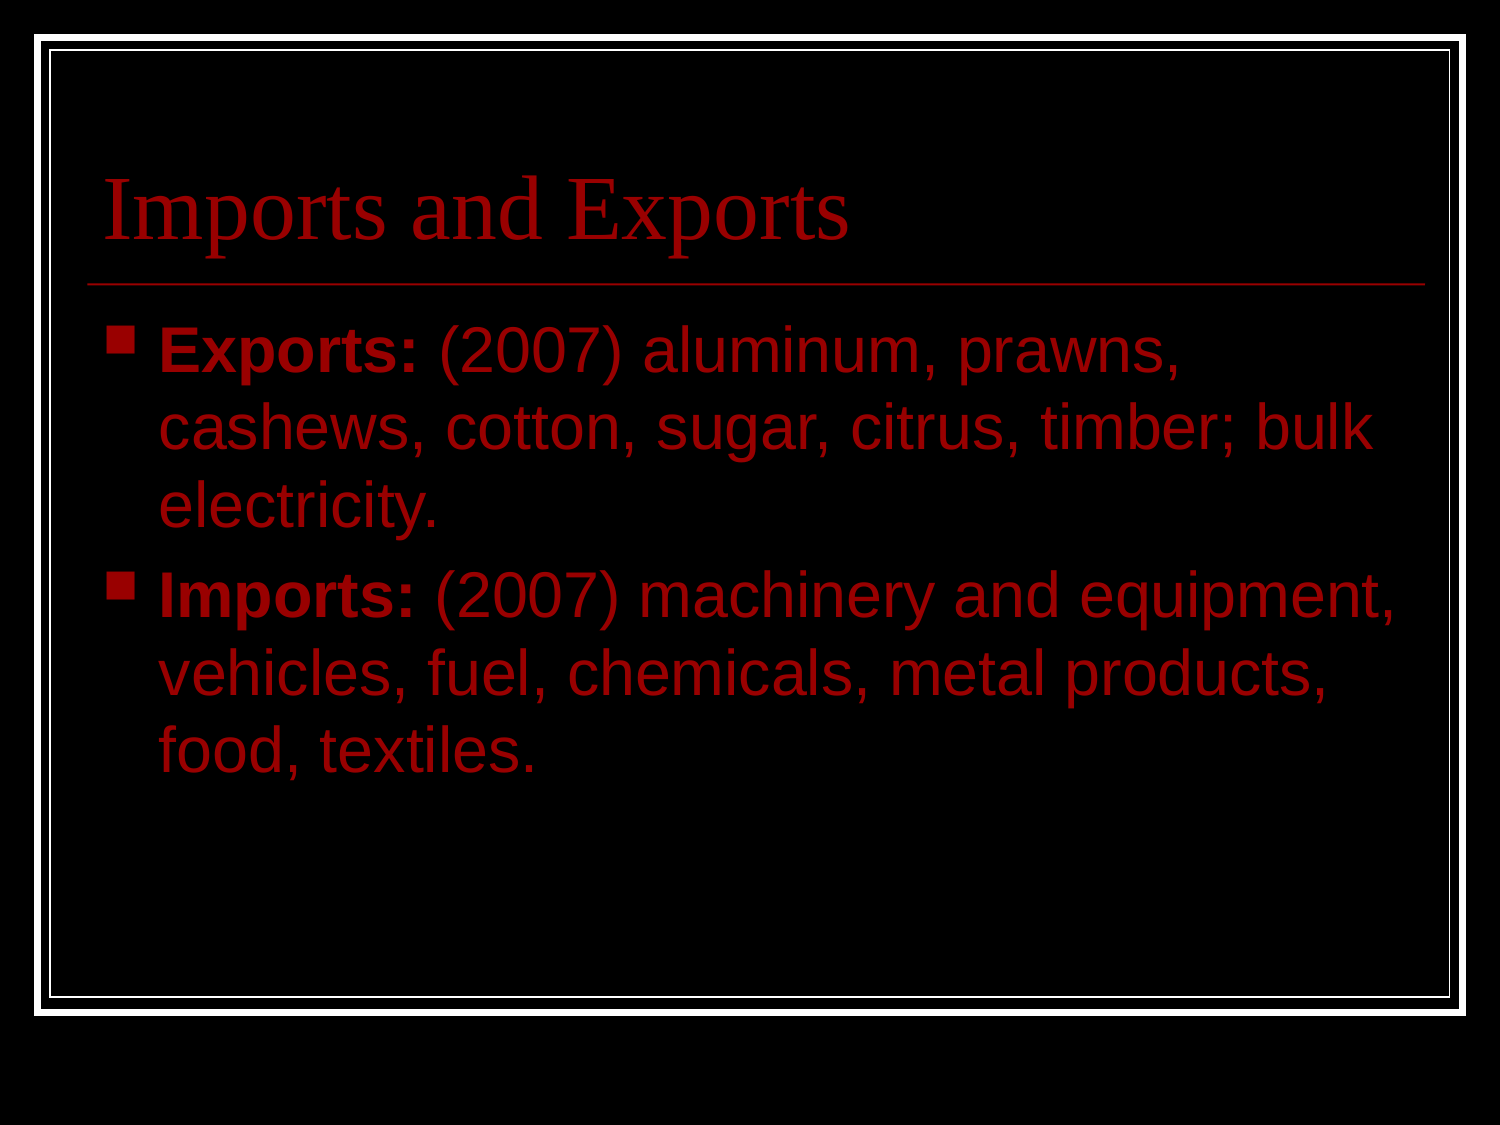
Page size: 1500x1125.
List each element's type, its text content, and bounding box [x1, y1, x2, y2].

title Imports and Exports [87, 77, 1426, 266]
list Exports: (2007) aluminum, prawns, cashews, cotton, sugar, citrus, timber; bulk electricity. Imports: (2007) machinery and equipment, vehicles, fuel, chemicals, metal products, food, textiles. [87, 299, 1426, 963]
